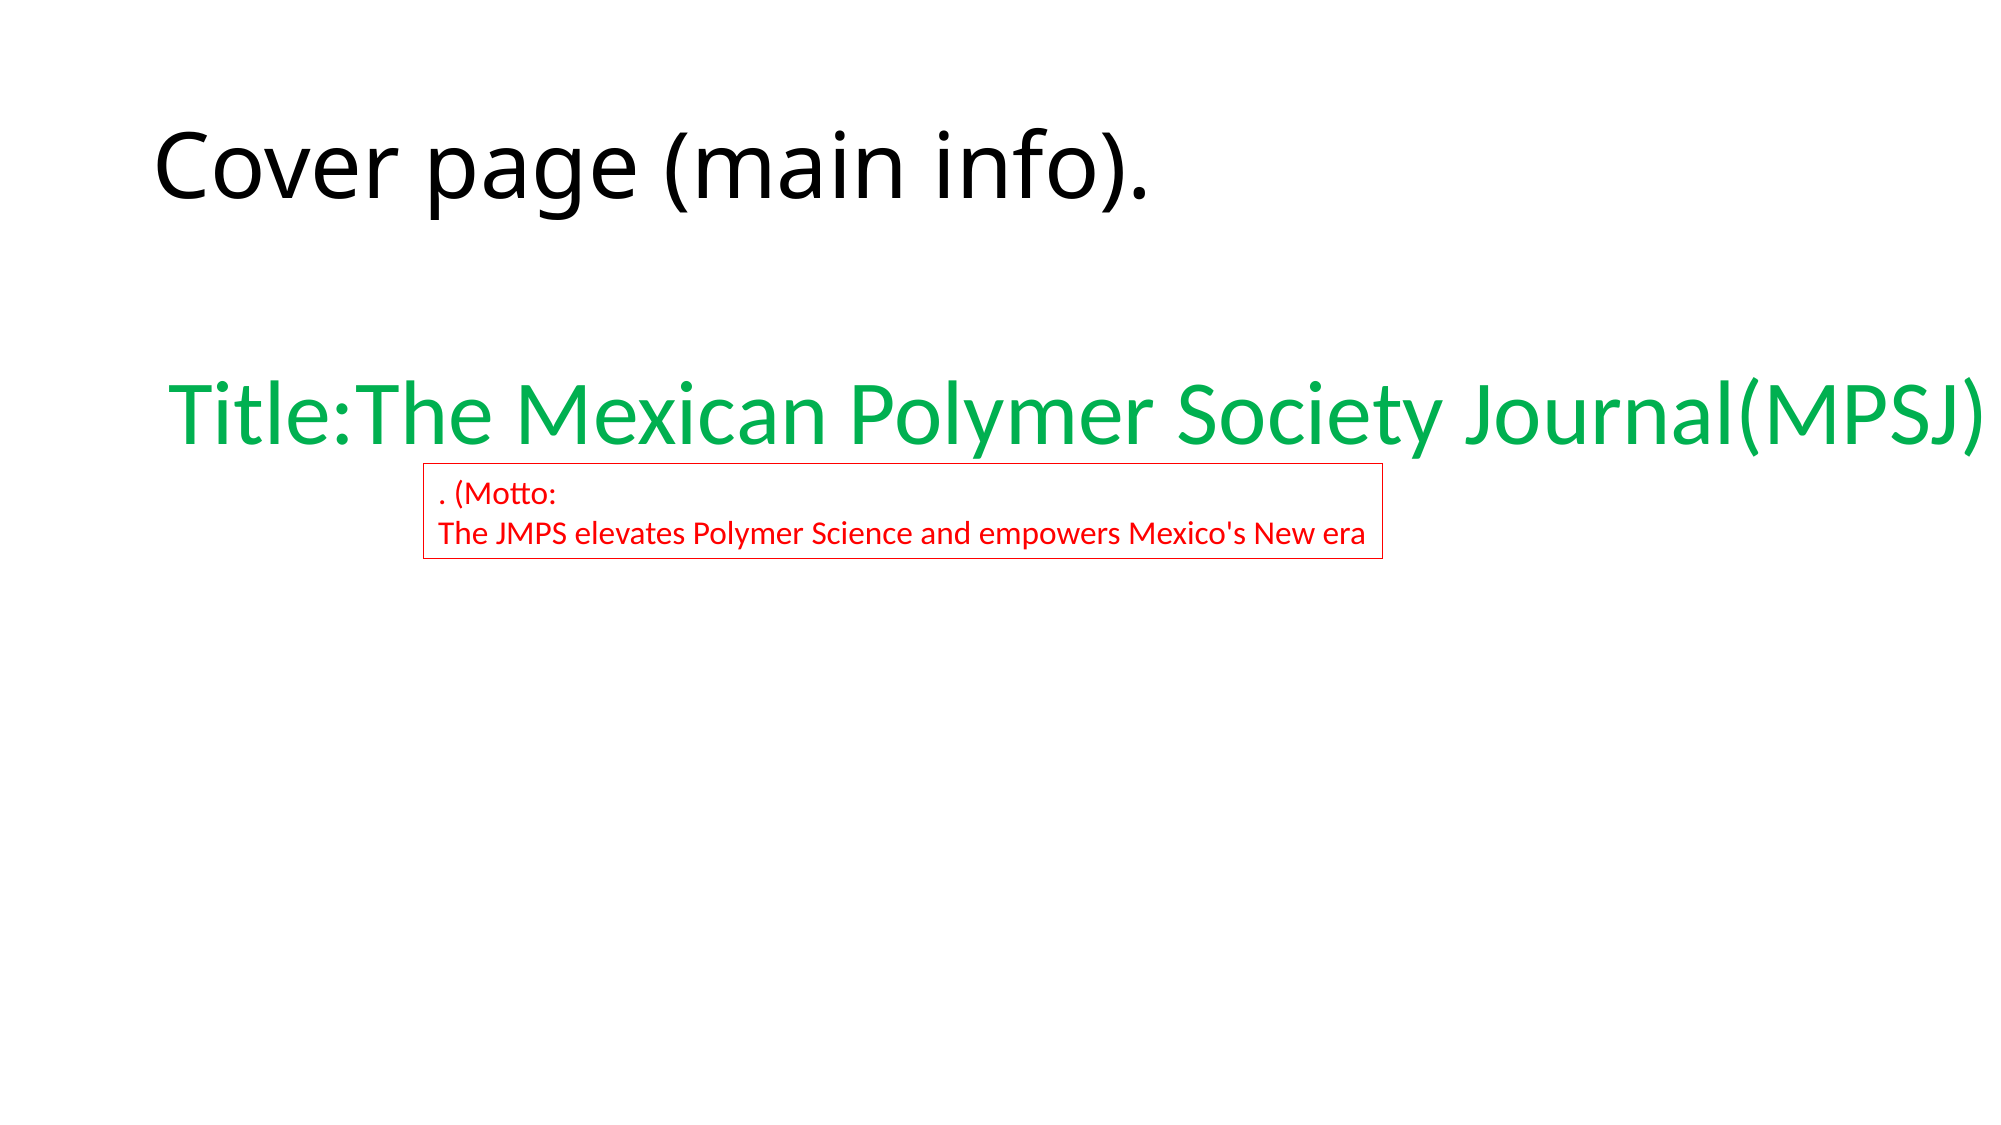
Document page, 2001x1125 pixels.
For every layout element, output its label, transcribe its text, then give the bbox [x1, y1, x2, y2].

title Cover page (main info). [137, 59, 1863, 278]
text_box . (Motto: The JMPS elevates Polymer Science and empowers Mexico's New era [423, 463, 1383, 559]
text_box Title:The Mexican Polymer Society Journal(MPSJ) [153, 345, 2000, 580]
